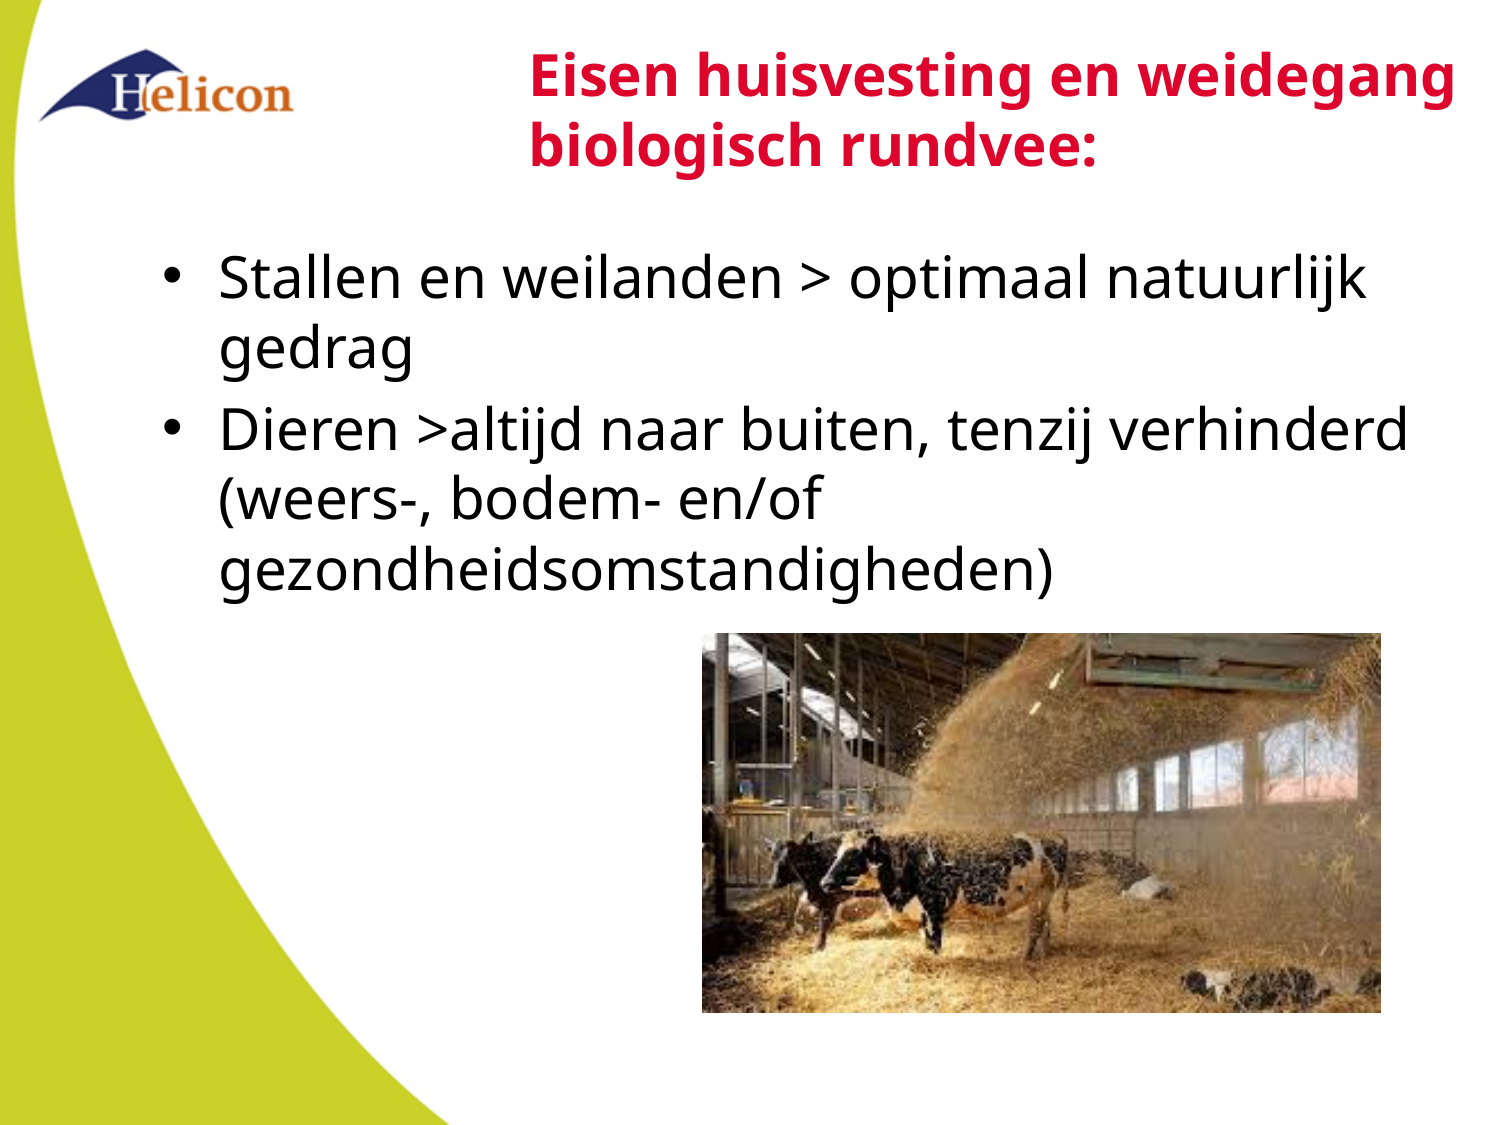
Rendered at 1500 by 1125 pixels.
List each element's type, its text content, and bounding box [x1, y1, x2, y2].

list Stallen en weilanden > optimaal natuurlijk gedrag Dieren >altijd naar buiten, tenzij verhinderd (weers-, bodem- en/of gezondheidsomstandigheden) [147, 232, 1461, 1042]
picture [0, 0, 1500, 1125]
title Eisen huisvesting en weidegang biologisch rundvee: [513, 90, 1500, 197]
